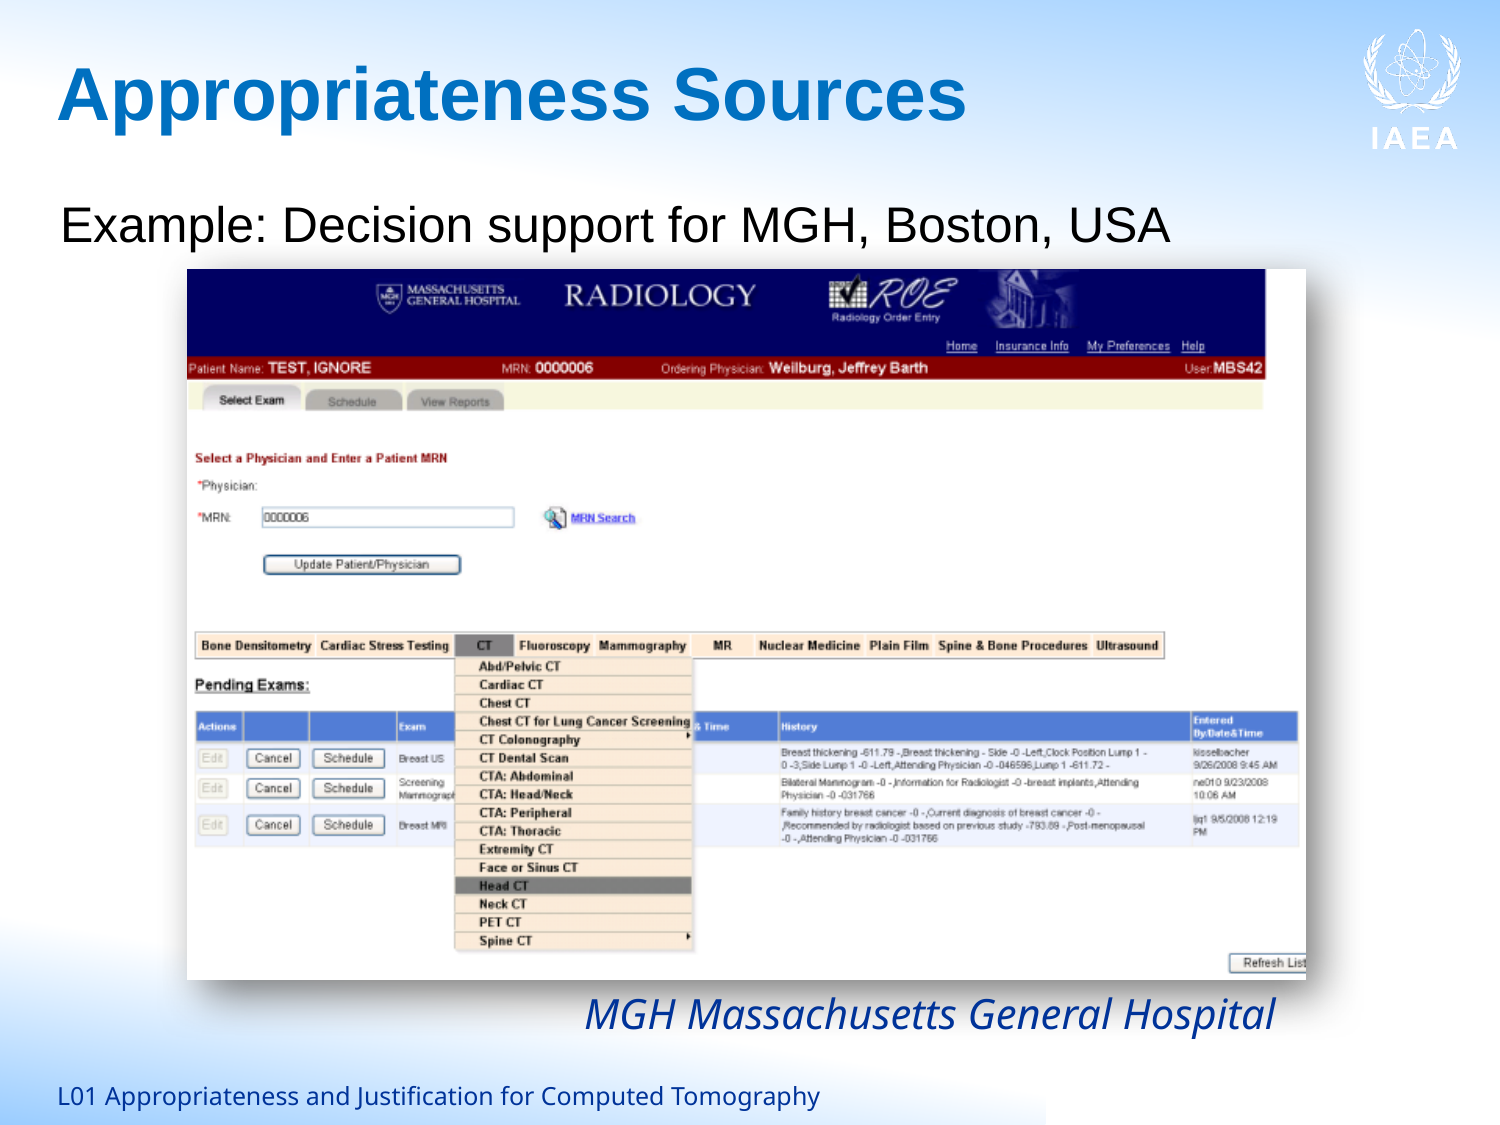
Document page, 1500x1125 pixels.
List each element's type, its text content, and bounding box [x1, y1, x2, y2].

picture [186, 268, 1306, 981]
list Example: Decision support for MGH, Boston, USA [45, 185, 1455, 980]
text_box MGH Massachusetts General Hospital [569, 989, 1302, 1045]
title Appropriateness Sources [41, 19, 1364, 161]
picture [1364, 29, 1461, 149]
